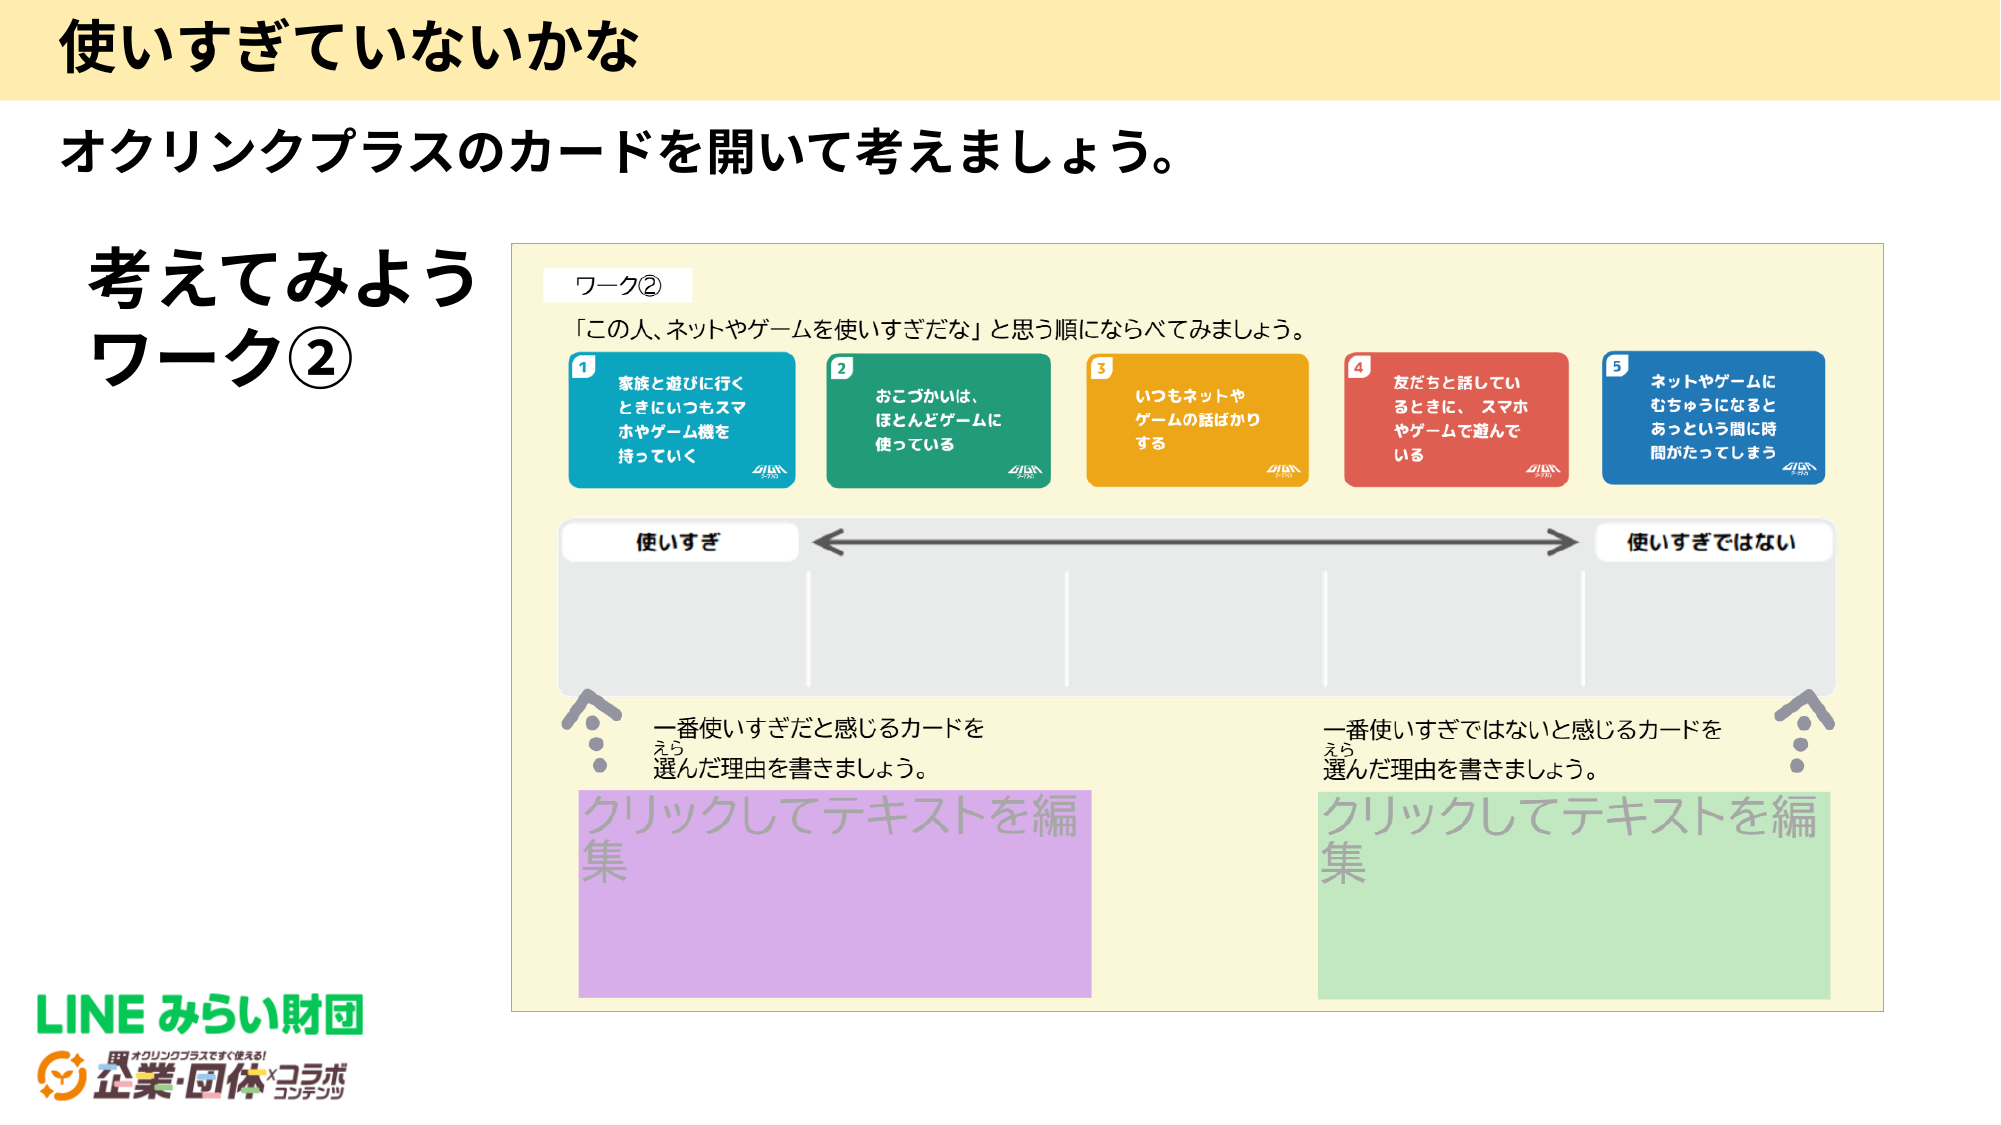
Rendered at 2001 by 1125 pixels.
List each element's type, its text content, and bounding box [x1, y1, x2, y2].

text_box 使いすぎていないかな [0, 0, 2000, 101]
picture [24, 984, 371, 1107]
text_box オクリンクプラスのカードを開いて考えましょう。 [43, 112, 2000, 188]
picture [510, 242, 1885, 1012]
text_box 考えてみよう ワーク② [72, 229, 512, 404]
